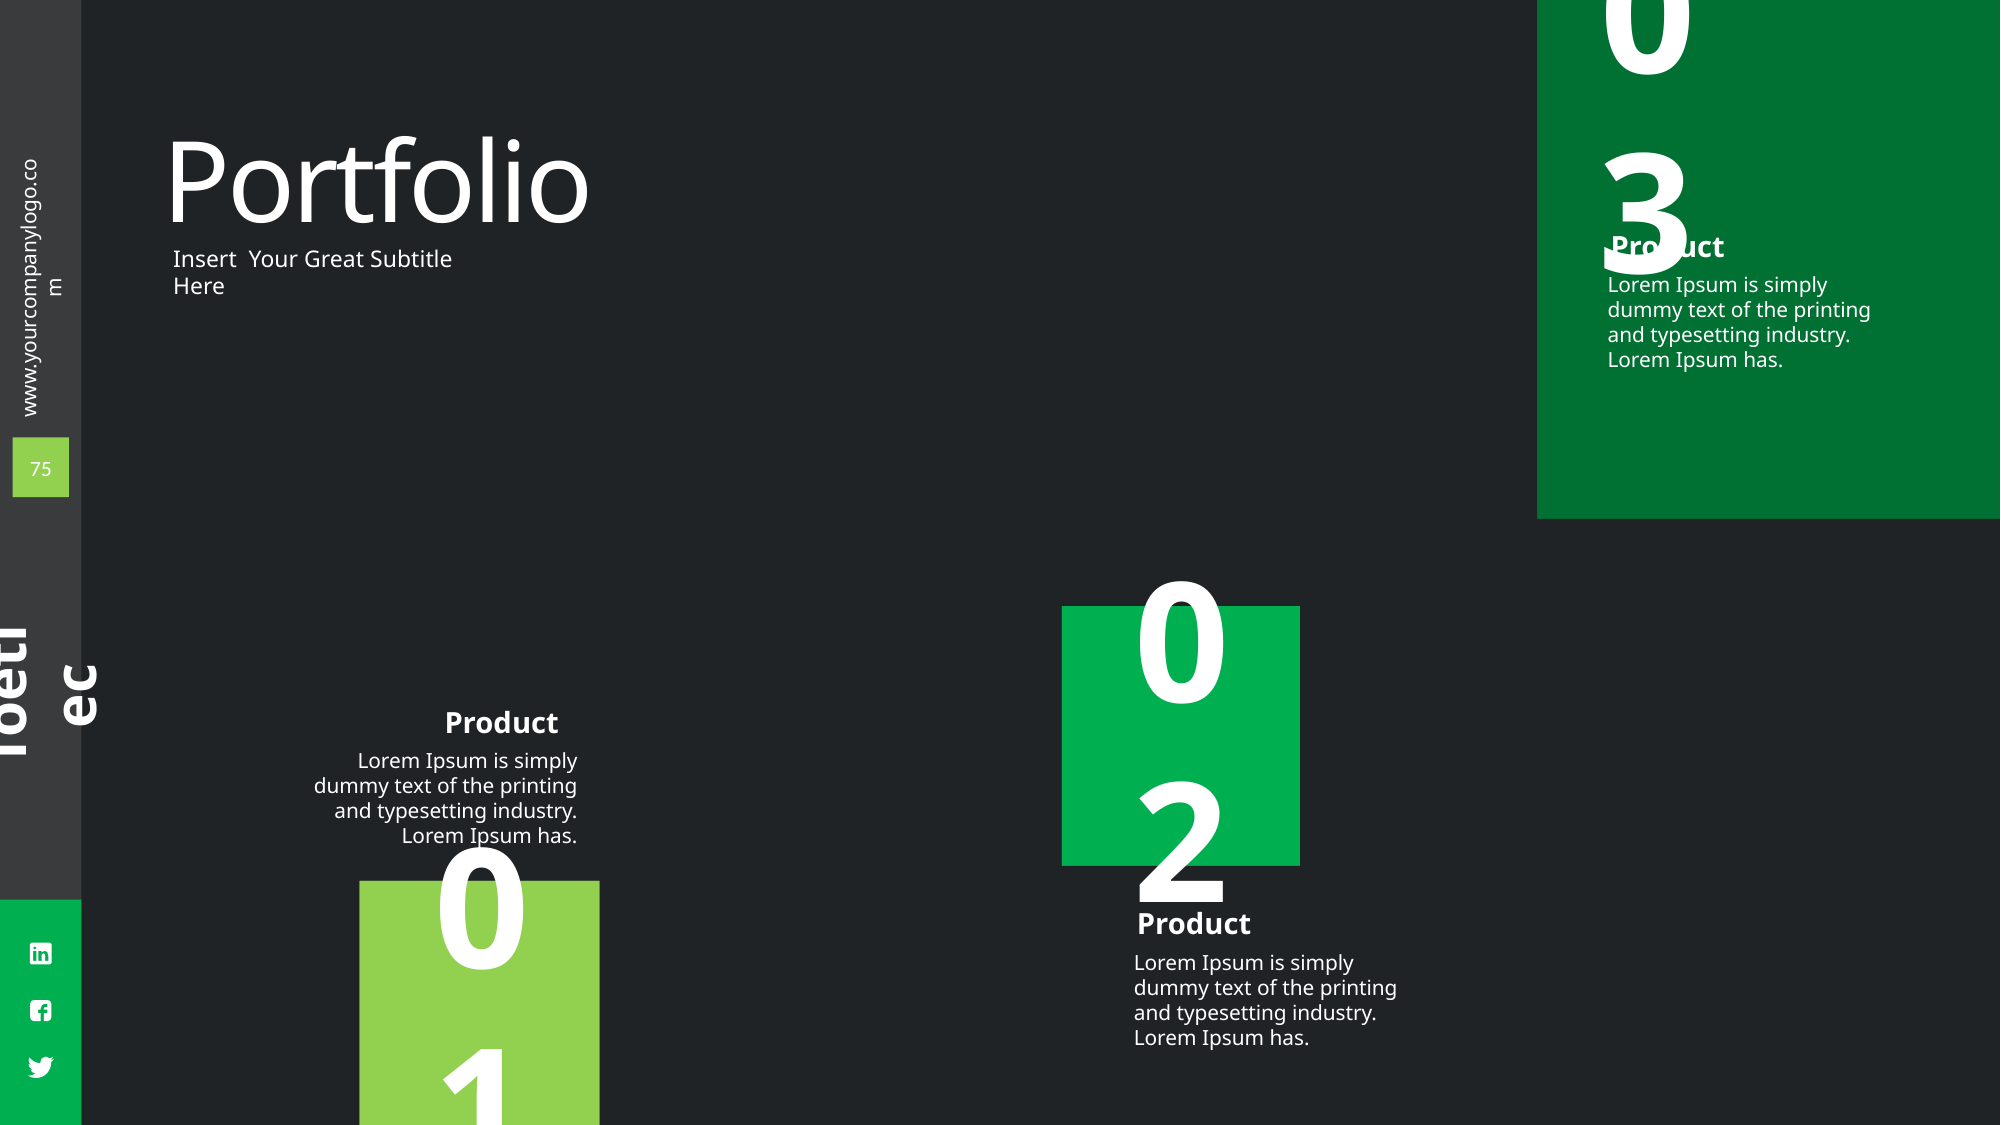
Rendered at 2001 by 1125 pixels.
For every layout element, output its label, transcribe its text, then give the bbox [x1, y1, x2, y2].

picture [599, 0, 2000, 1125]
text_box Lorem Ipsum is simply dummy text of the printing and typesetting industry. Lorem Ipsum has. [300, 743, 582, 853]
text_box [1538, 0, 2000, 518]
text_box Product [345, 685, 582, 743]
text_box [359, 880, 599, 1125]
text_box [1062, 607, 1301, 867]
text_box Lorem Ipsum is simply dummy text of the printing and typesetting industry. Lorem Ipsum has. [1603, 267, 1886, 377]
text_box Portfolio [147, 117, 1062, 239]
text_box 03 [1564, 28, 1729, 186]
text_box 01 [407, 922, 555, 1081]
text_box Insert Your Great Subtitle Here [158, 237, 512, 307]
text_box Lorem Ipsum is simply dummy text of the printing and typesetting industry. Lorem Ipsum has. [1129, 945, 1412, 1054]
text_box Product [1595, 208, 1832, 282]
text_box 02 [1107, 657, 1254, 815]
slide_number 75 [12, 437, 69, 498]
text_box Product [1121, 886, 1359, 959]
